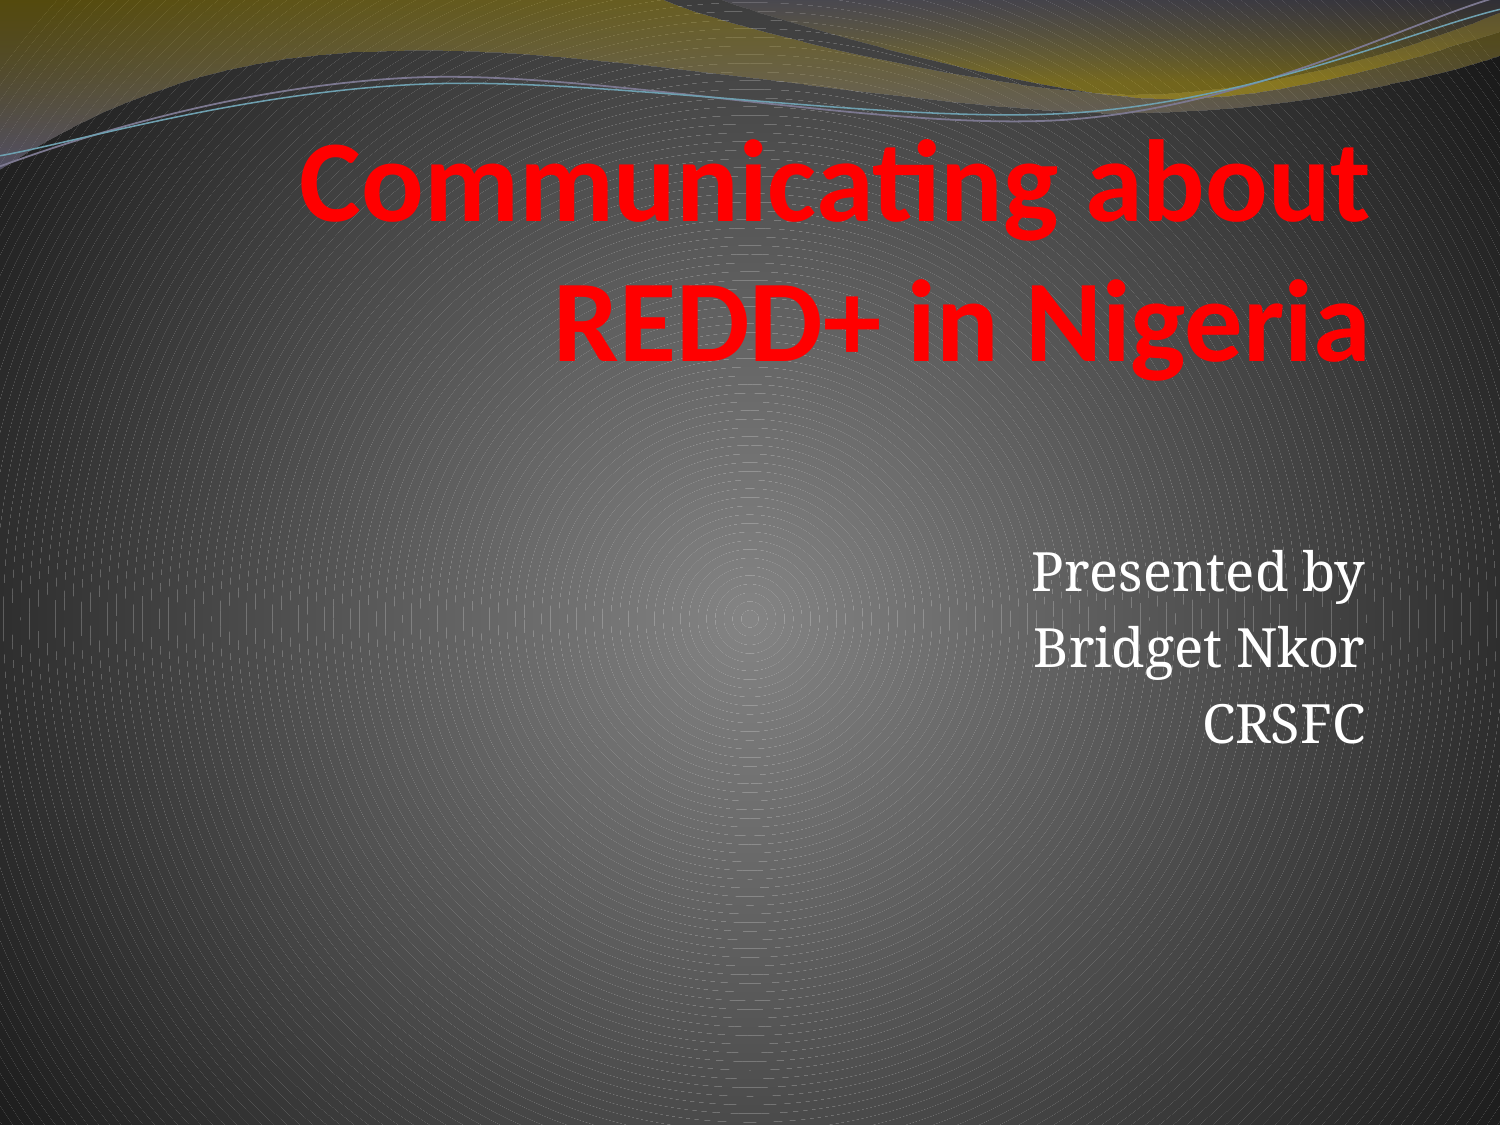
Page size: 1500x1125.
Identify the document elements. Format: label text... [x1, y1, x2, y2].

title Communicating about REDD+ in Nigeria [87, 224, 1376, 525]
subtitle Presented by Bridget Nkor CRSFC [87, 529, 1376, 818]
